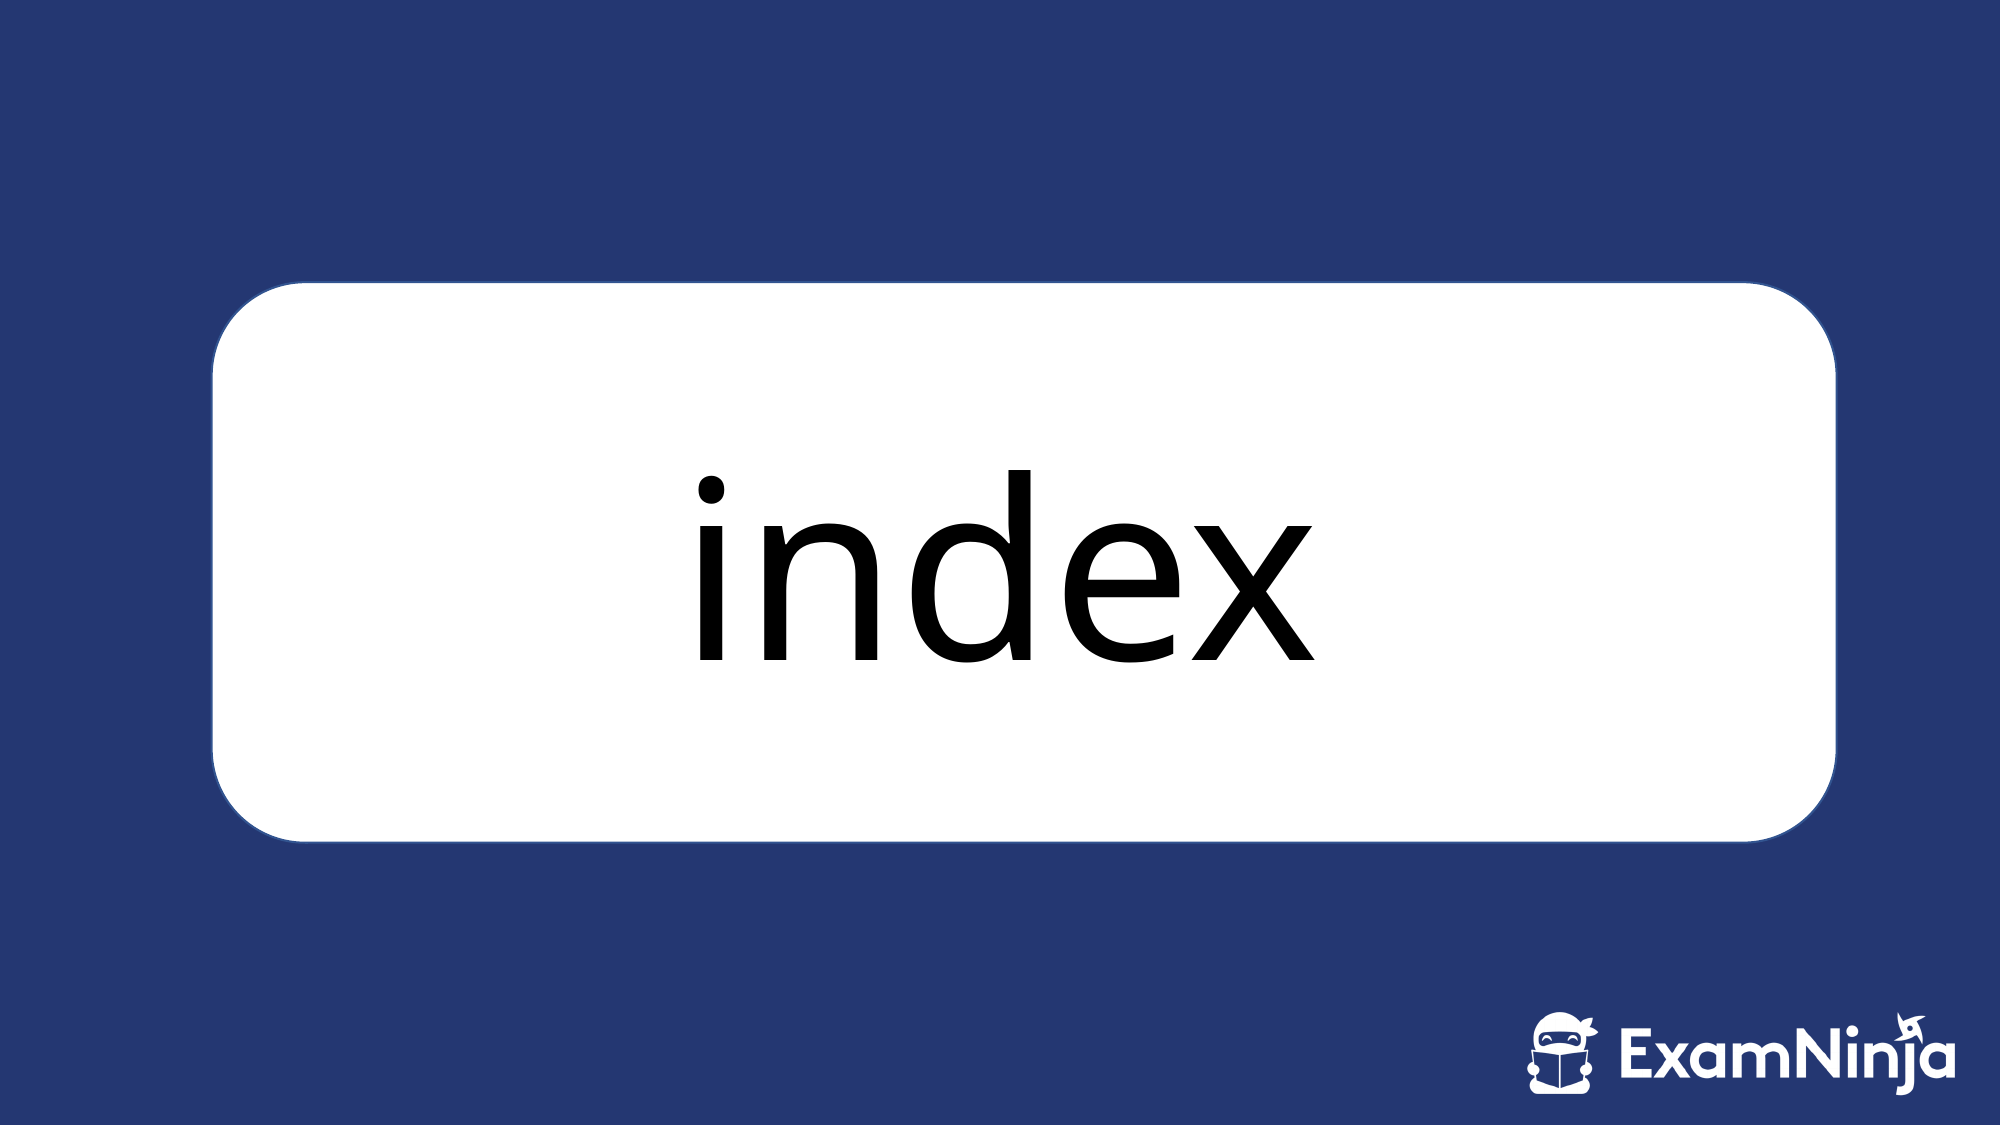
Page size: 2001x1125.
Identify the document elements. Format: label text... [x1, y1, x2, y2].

text_box [210, 281, 1838, 403]
picture [1501, 1003, 1979, 1102]
text_box [210, 719, 1838, 844]
text_box index [143, 403, 1857, 719]
